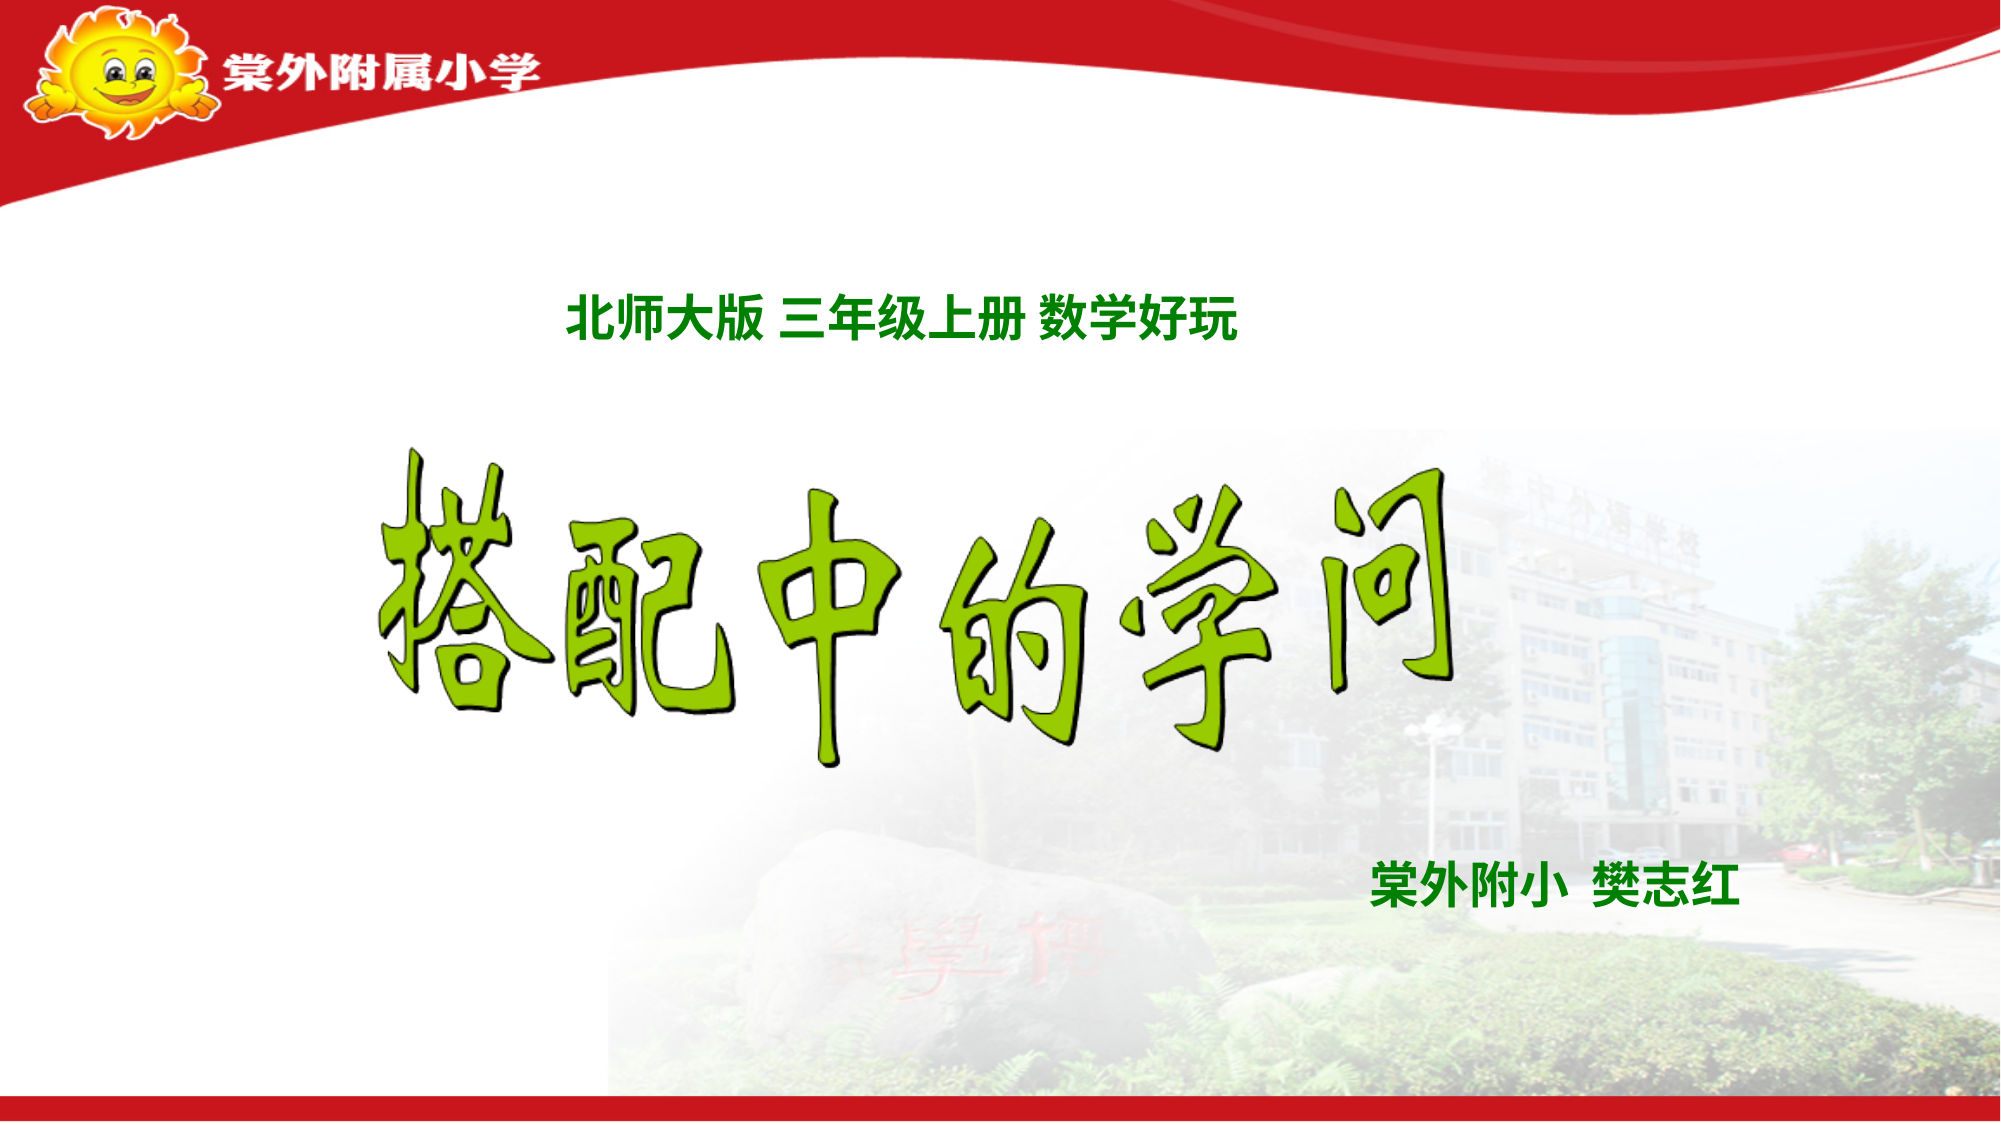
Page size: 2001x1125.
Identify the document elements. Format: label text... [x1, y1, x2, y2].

picture [0, 0, 2001, 1125]
text_box 北师大版 三年级上册 数学好玩 [551, 278, 1357, 354]
text_box 棠外附小 樊志红 [1354, 845, 1840, 921]
